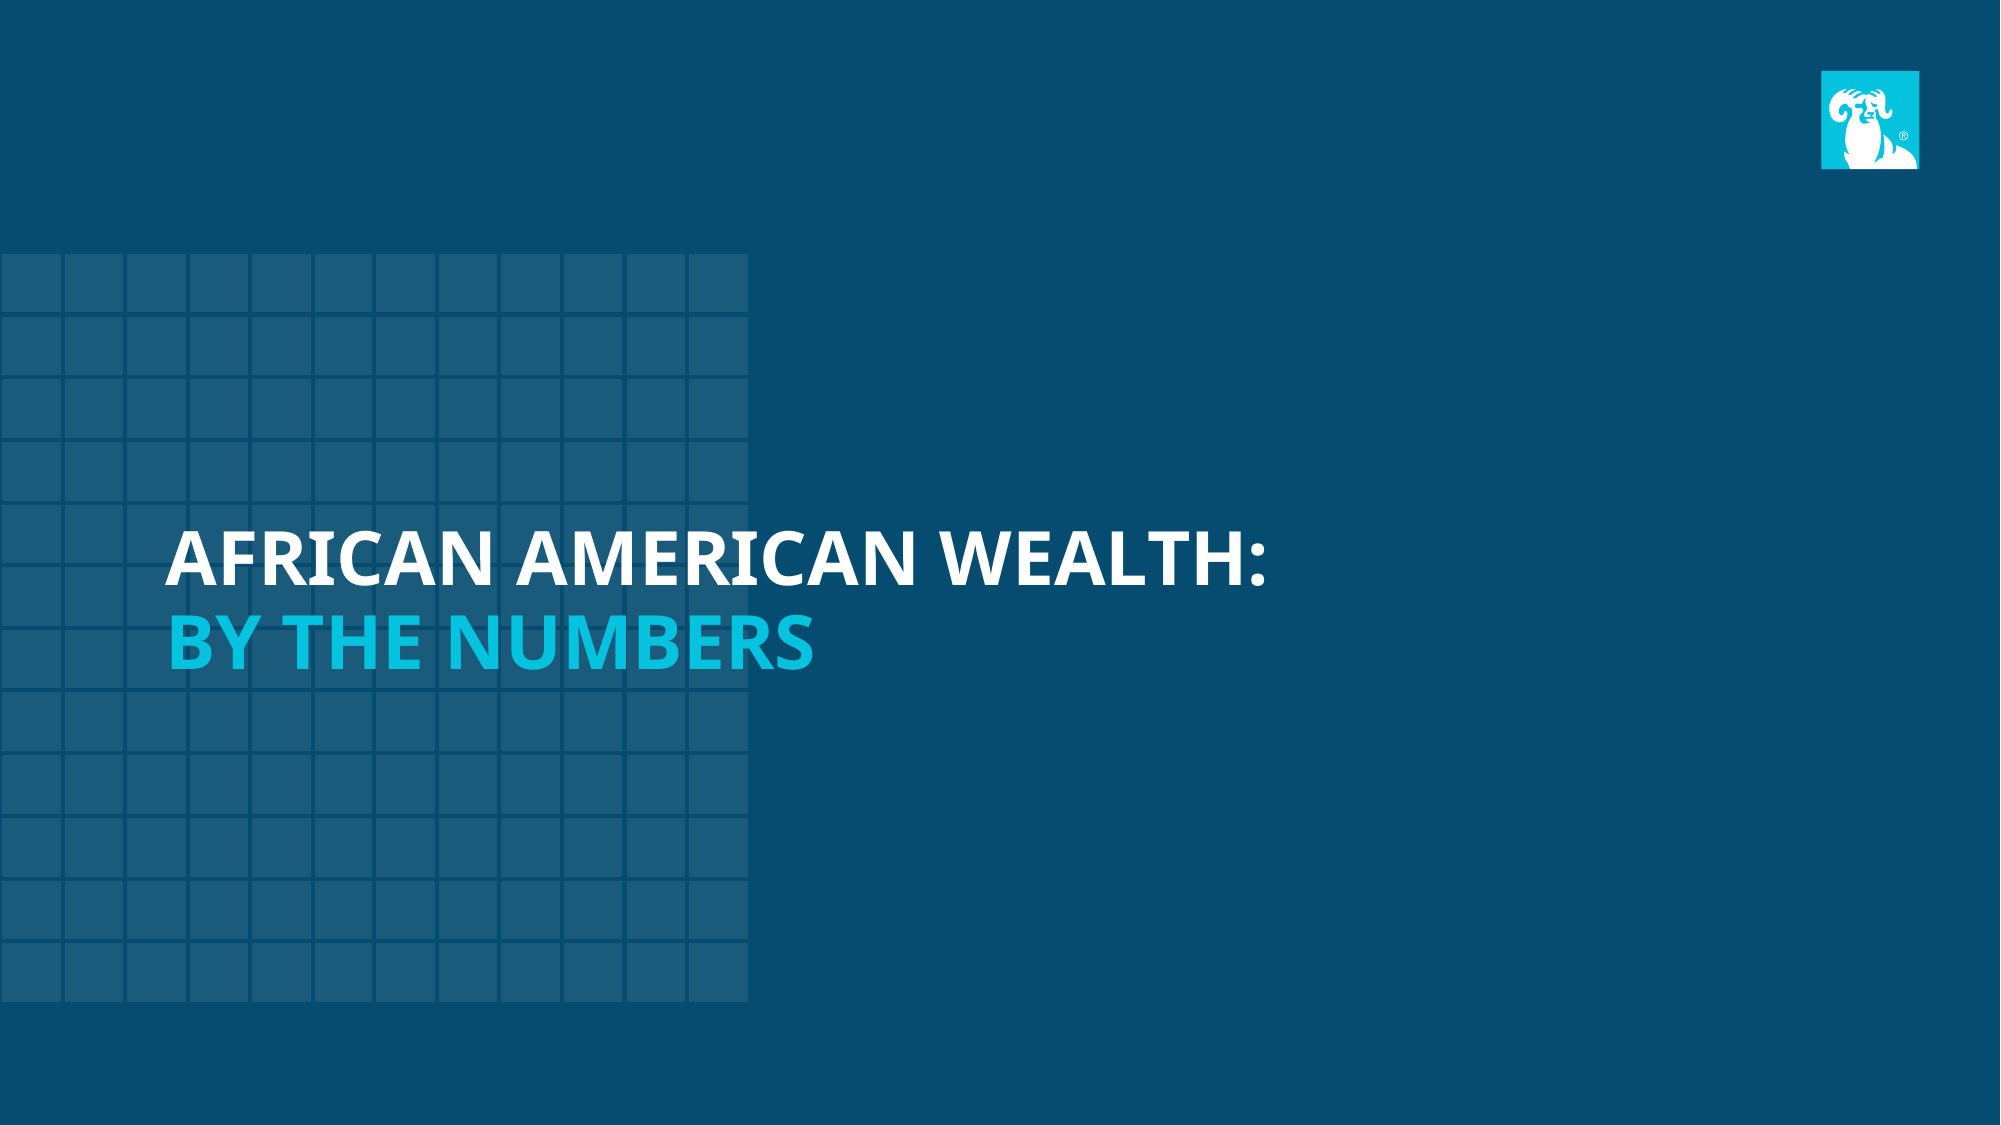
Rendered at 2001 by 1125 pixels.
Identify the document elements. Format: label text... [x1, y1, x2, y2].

title African American Wealth: By The Numbers [165, 495, 1850, 709]
